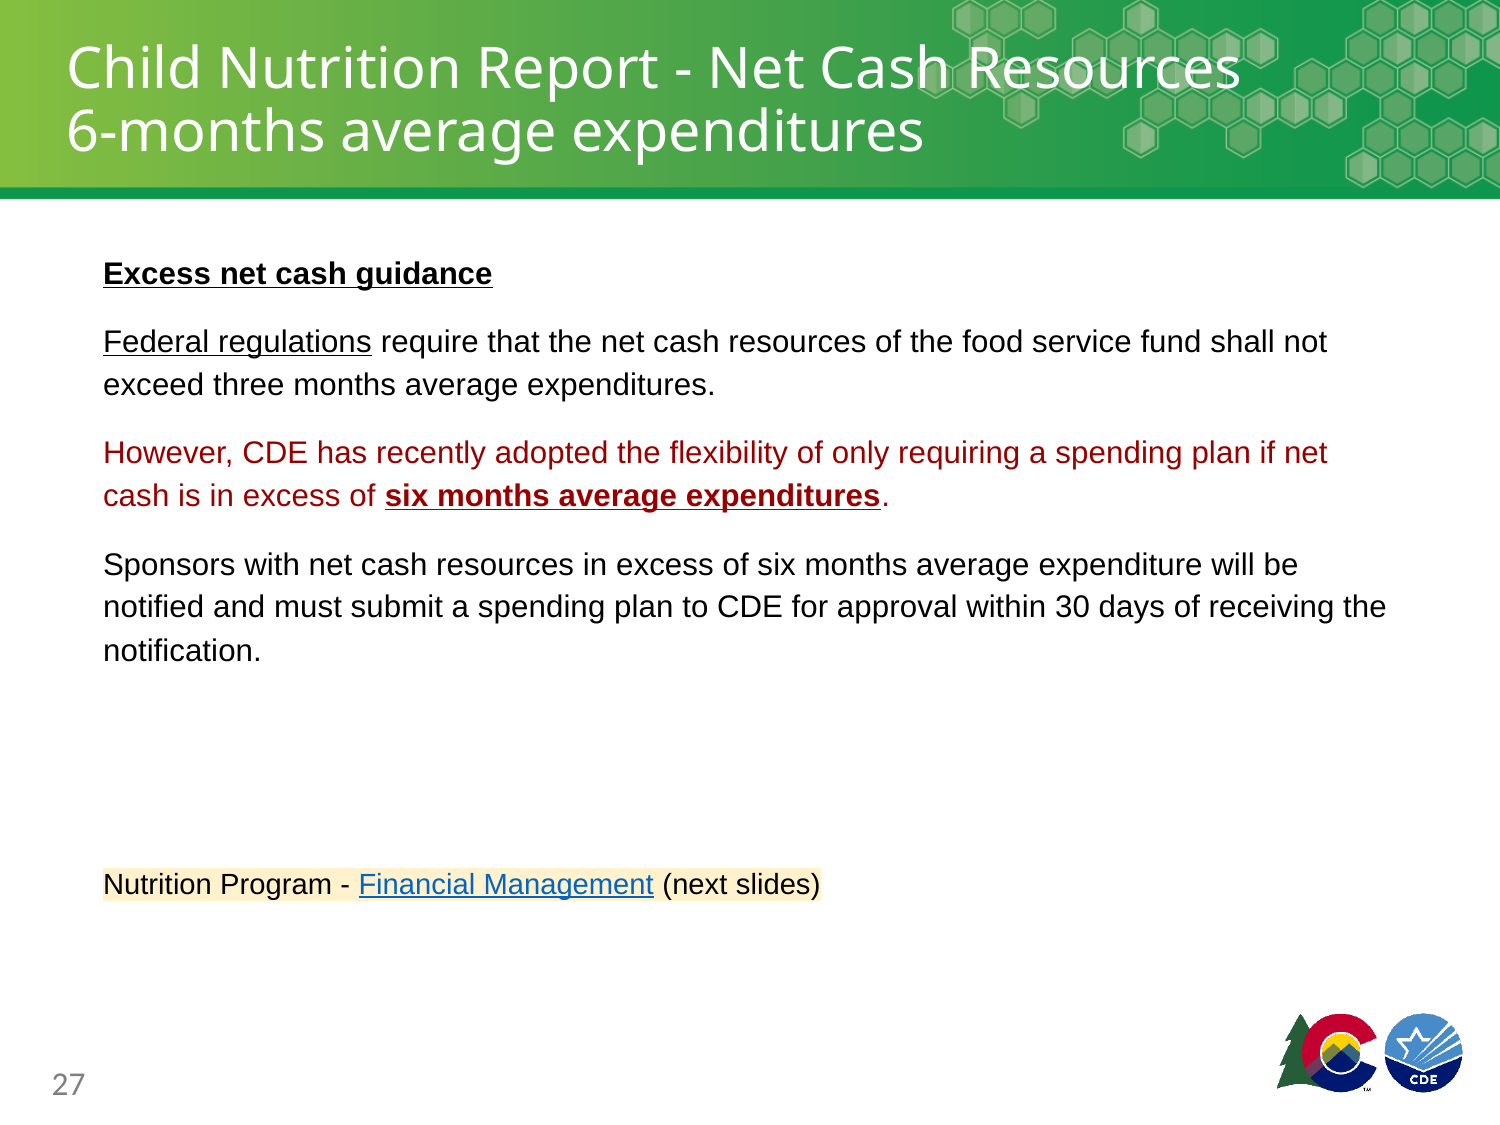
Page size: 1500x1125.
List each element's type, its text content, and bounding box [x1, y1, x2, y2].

title Child Nutrition Report - Net Cash Resources 6-months average expenditures [66, 39, 1411, 164]
list Excess net cash guidance Federal regulations require that the net cash resources of the food service fund shall not exceed three months average expenditures. However, CDE has recently adopted the flexibility of only requiring a spending plan if net cash is in excess of six months average expenditures. Sponsors with net cash resources in excess of six months average expenditure will be notified and must submit a spending plan to CDE for approval within 30 days of receiving the notification. Nutrition Program - Financial Management (next slides) [103, 247, 1397, 1090]
picture [0, 0, 1500, 200]
picture [1275, 1012, 1463, 1093]
slide_number 27 [36, 1054, 375, 1115]
